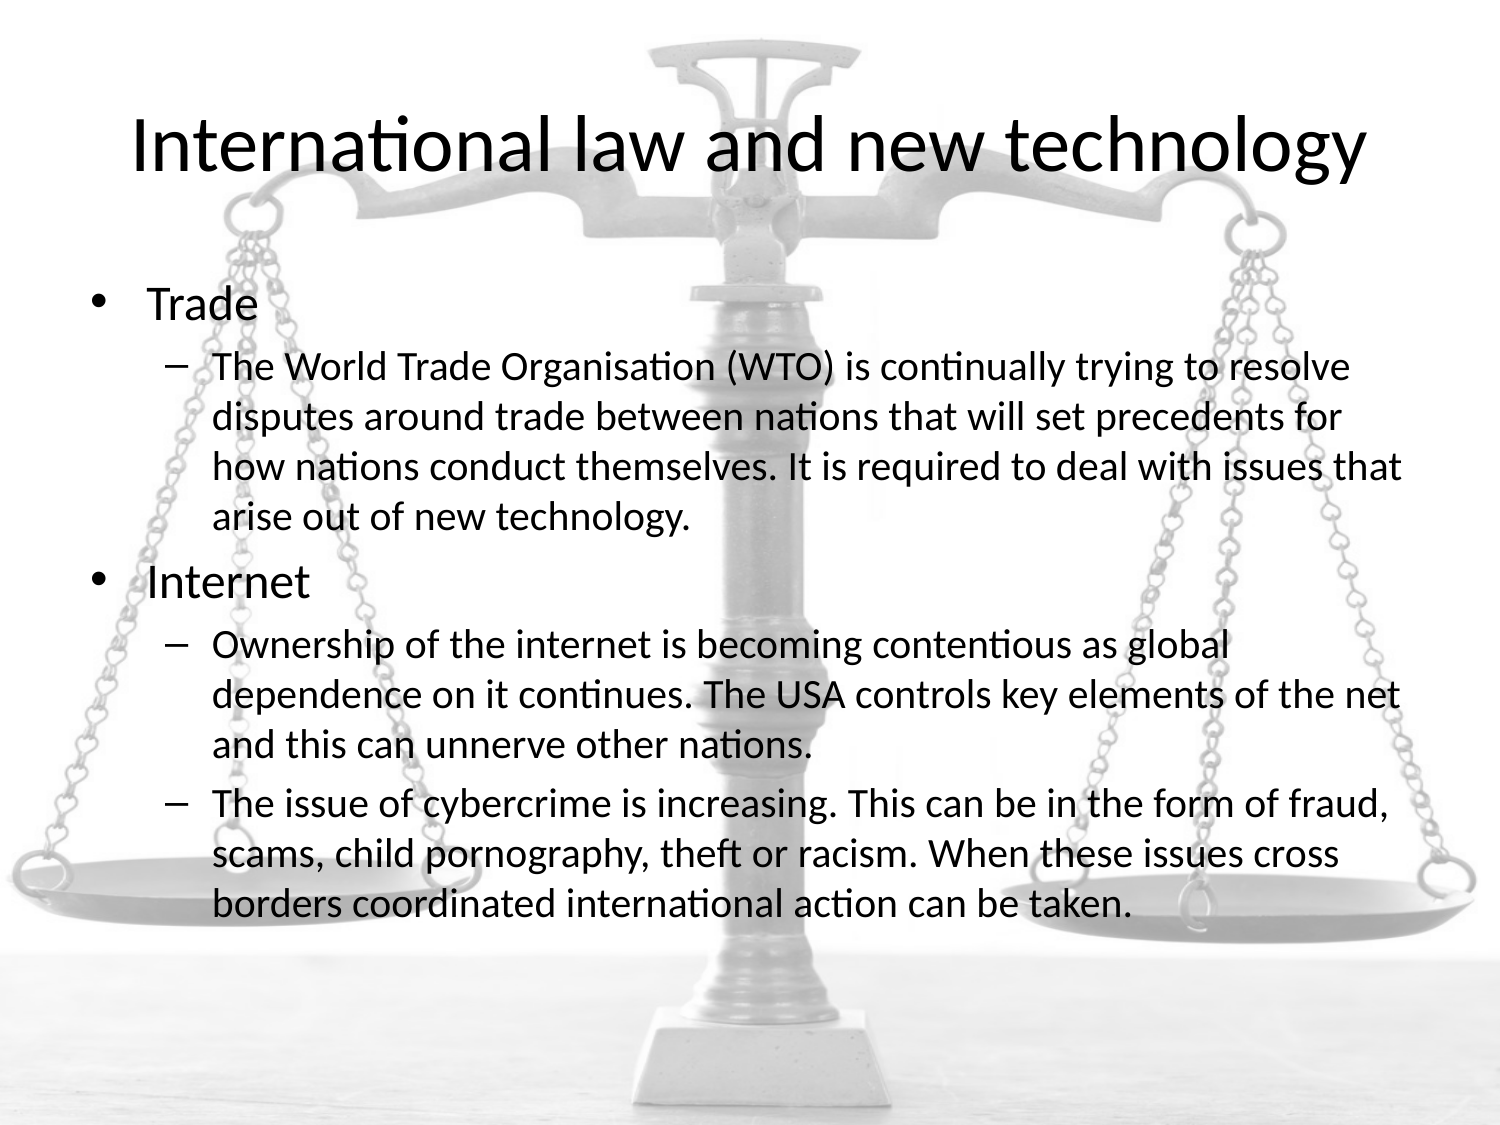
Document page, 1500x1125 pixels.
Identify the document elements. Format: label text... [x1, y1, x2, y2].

list Trade The World Trade Organisation (WTO) is continually trying to resolve disputes around trade between nations that will set precedents for how nations conduct themselves. It is required to deal with issues that arise out of new technology. Internet Ownership of the internet is becoming contentious as global dependence on it continues. The USA controls key elements of the net and this can unnerve other nations. The issue of cybercrime is increasing. This can be in the form of fraud, scams, child pornography, theft or racism. When these issues cross borders coordinated international action can be taken. [75, 262, 1425, 1005]
title International law and new technology [75, 45, 1425, 233]
